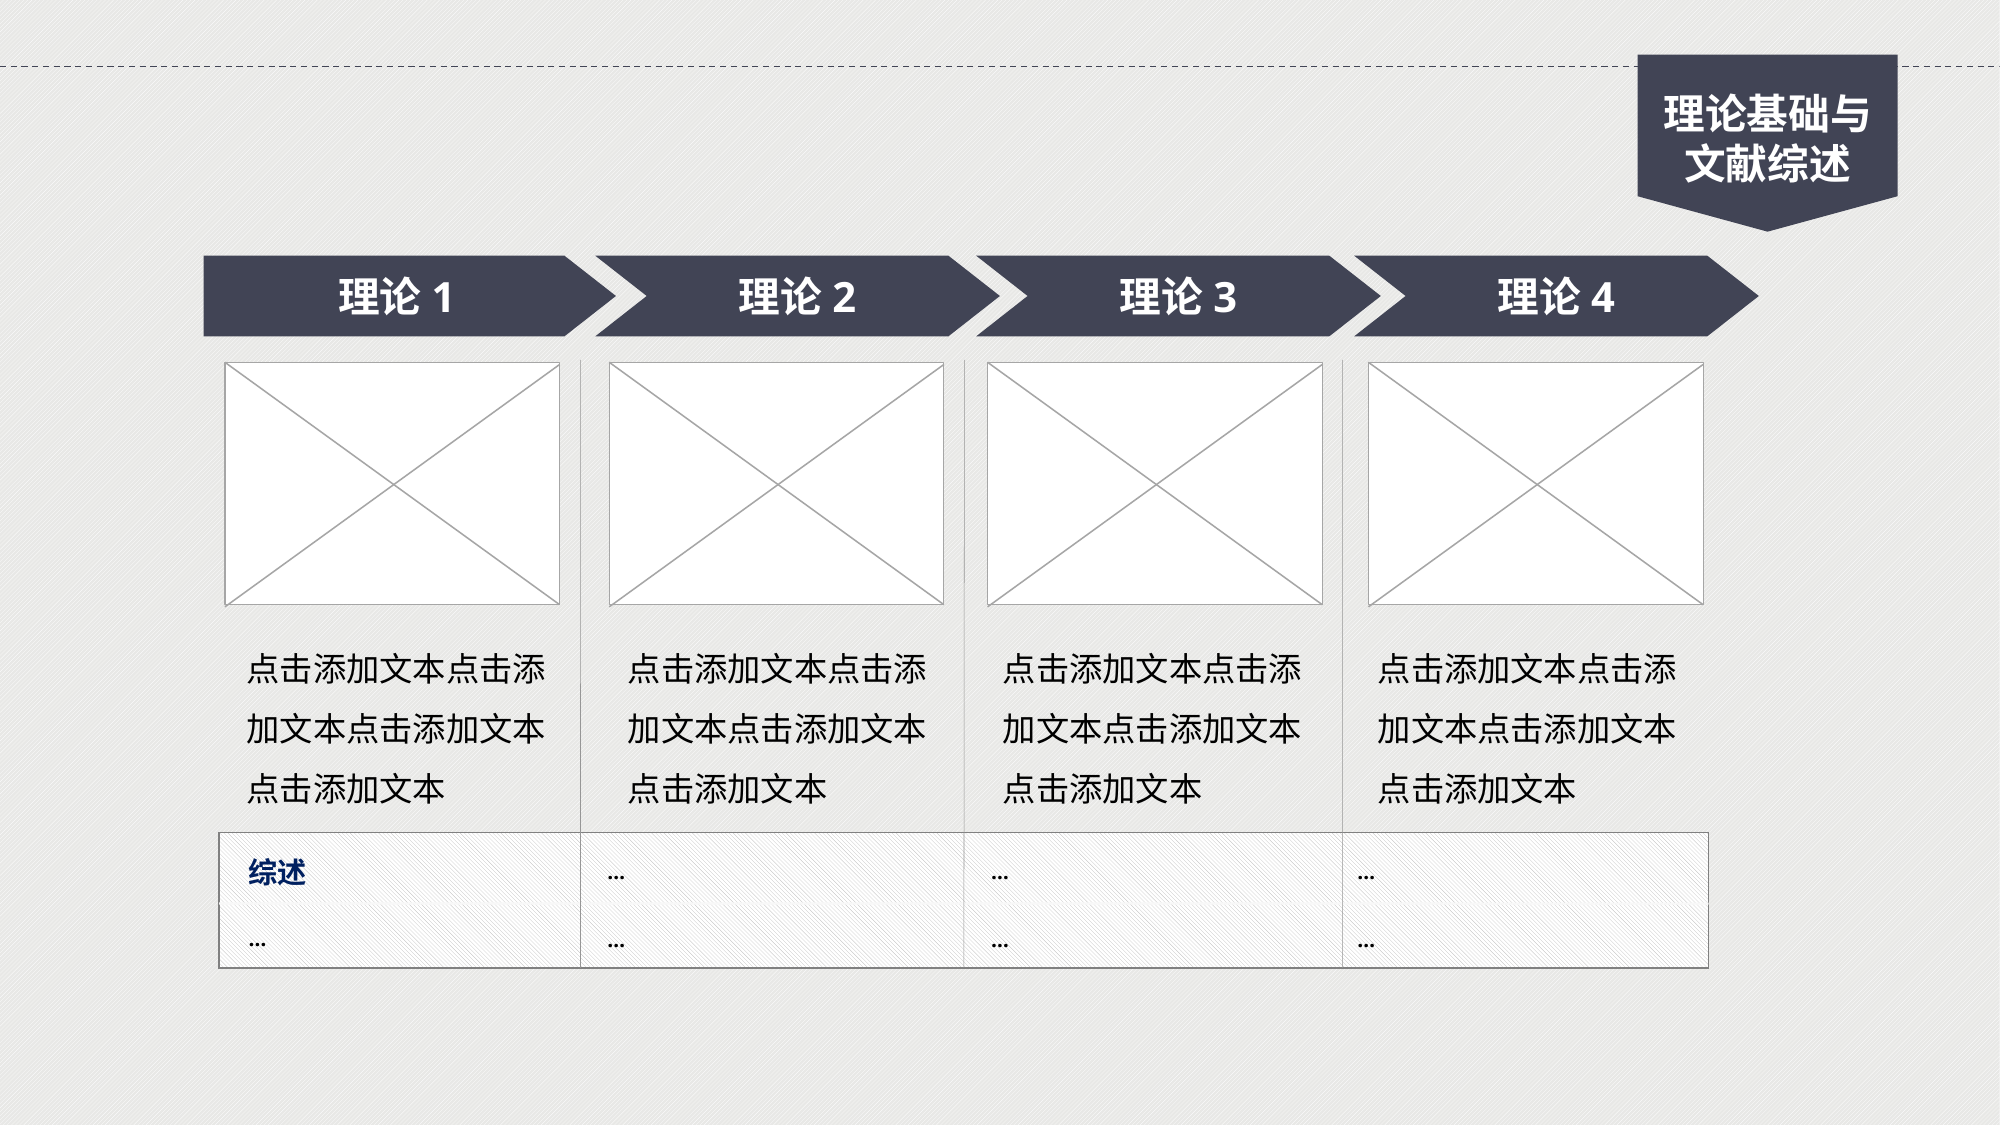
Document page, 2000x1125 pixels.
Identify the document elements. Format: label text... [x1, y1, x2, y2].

text_box 点击添加文本点击添加文本点击添加文本点击添加文本 [613, 621, 944, 816]
text_box [1635, 78, 1900, 234]
text_box 理论1 [203, 255, 616, 337]
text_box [609, 362, 945, 608]
text_box 理论2 [595, 255, 1000, 337]
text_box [224, 362, 560, 608]
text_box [1368, 362, 1704, 608]
text_box 点击添加文本点击添加文本点击添加文本点击添加文本 [1362, 621, 1694, 816]
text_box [203, 832, 1709, 976]
text_box 理论基础与 文献综述 [1648, 80, 1887, 195]
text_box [987, 362, 1323, 608]
text_box 理论4 [1354, 255, 1759, 337]
text_box 理论3 [976, 255, 1381, 337]
text_box [203, 337, 564, 831]
text_box [1635, 52, 1900, 65]
text_box 点击添加文本点击添加文本点击添加文本点击添加文本 [232, 621, 563, 816]
text_box 点击添加文本点击添加文本点击添加文本点击添加文本 [988, 621, 1319, 816]
